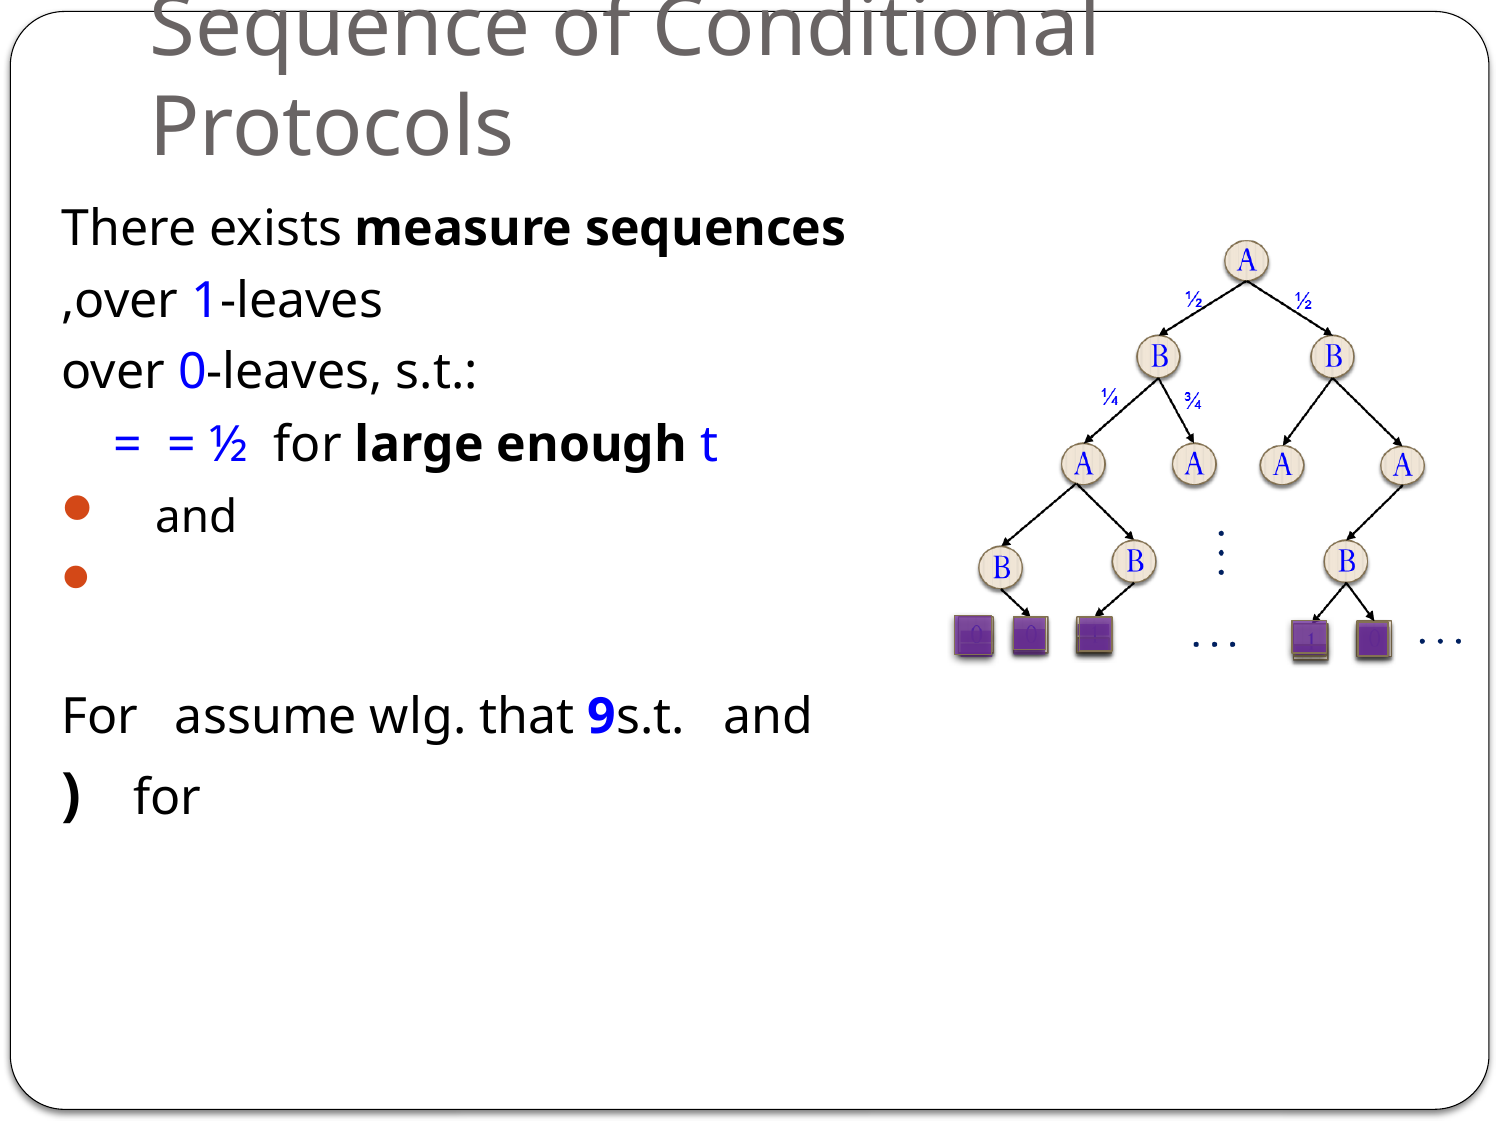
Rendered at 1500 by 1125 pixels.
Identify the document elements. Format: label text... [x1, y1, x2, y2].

title Sequence of Conditional Protocols [134, 0, 1410, 188]
picture [948, 223, 1500, 700]
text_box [954, 615, 1389, 657]
